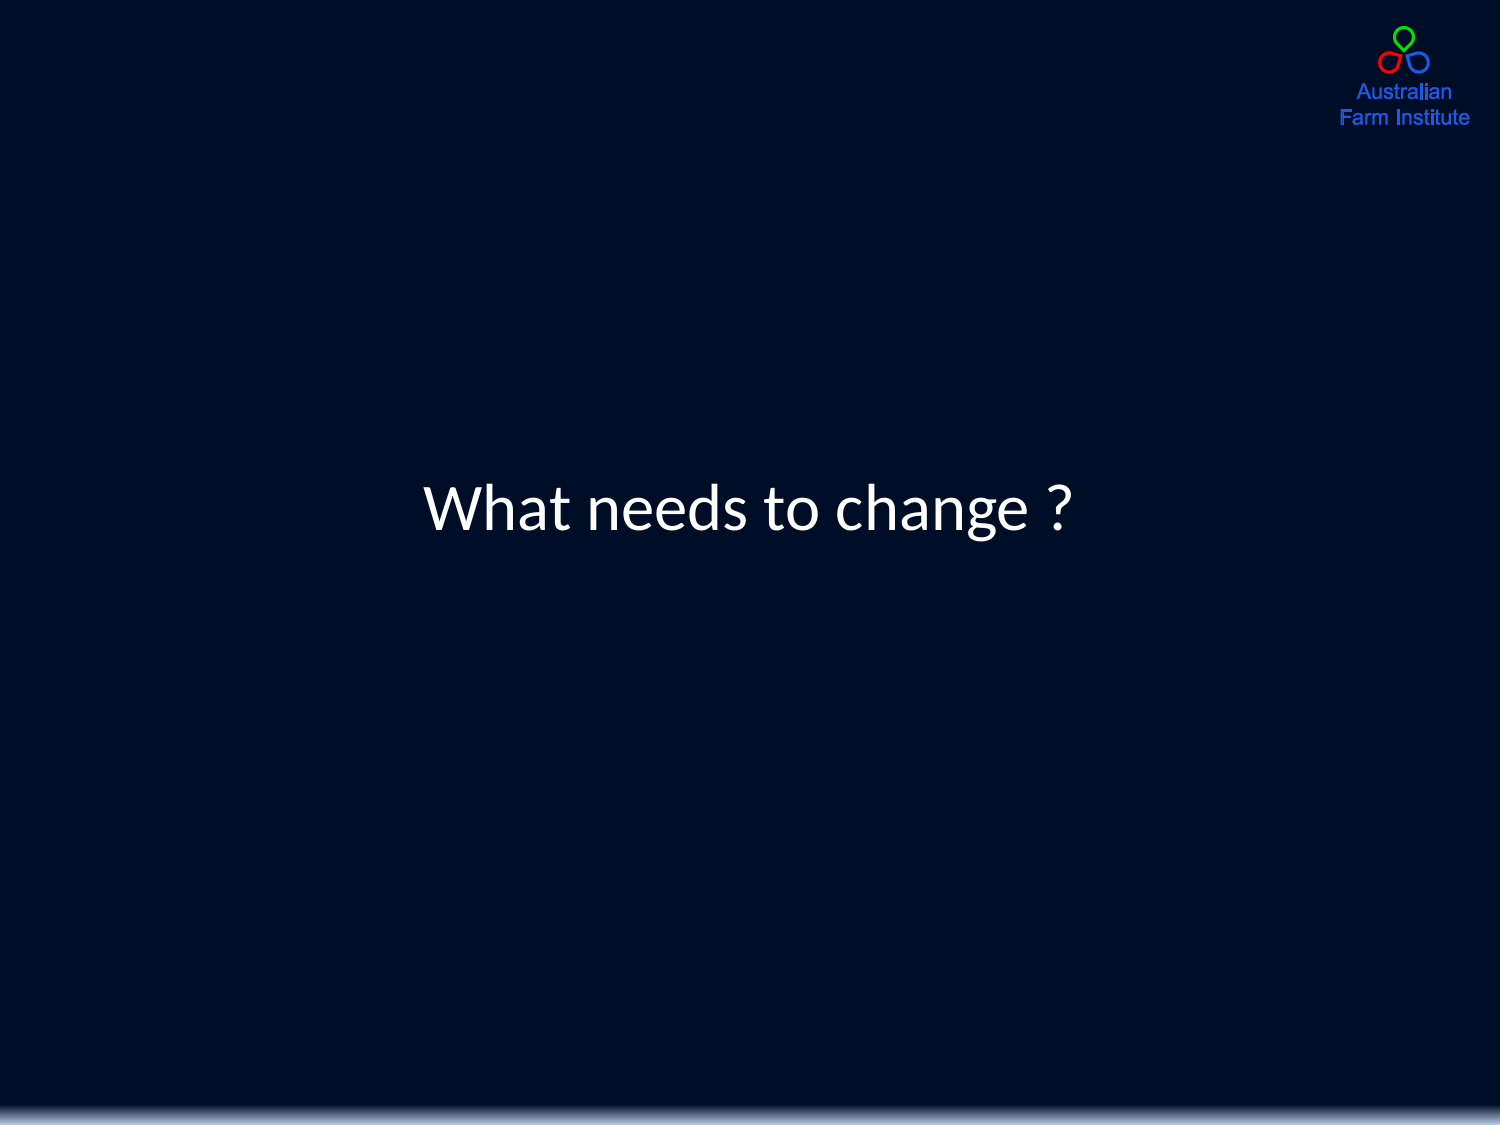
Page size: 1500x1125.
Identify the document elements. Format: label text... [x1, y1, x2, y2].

list What needs to change ? [75, 456, 1425, 1005]
